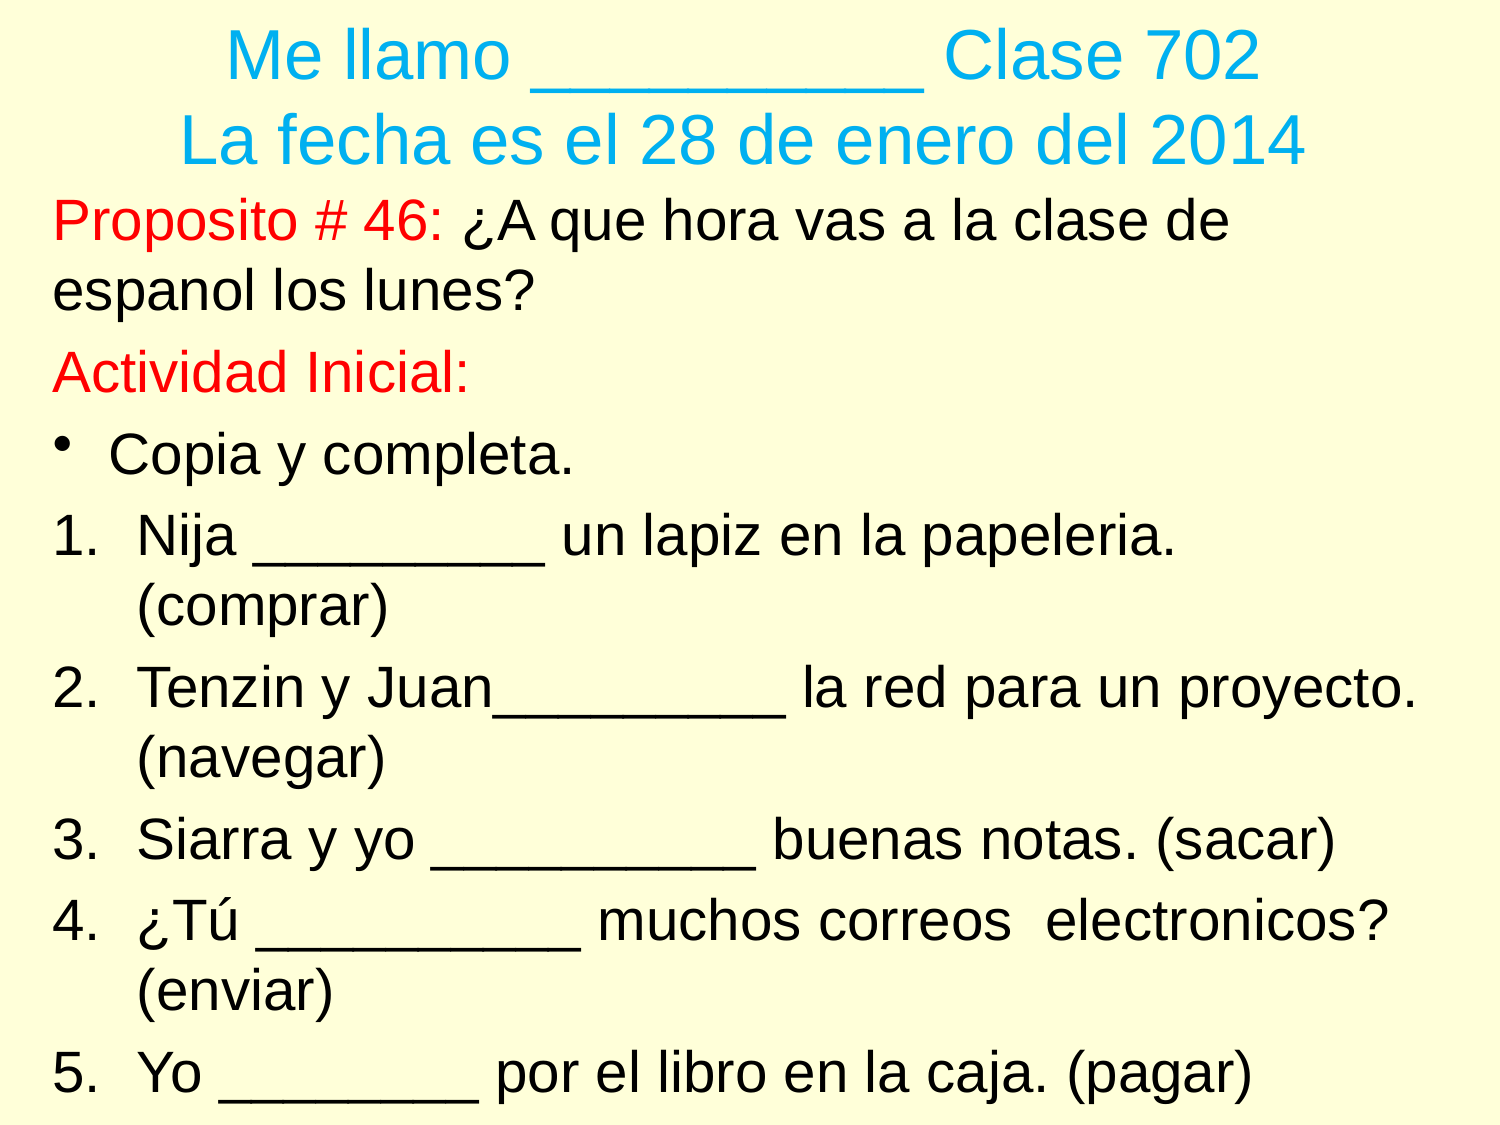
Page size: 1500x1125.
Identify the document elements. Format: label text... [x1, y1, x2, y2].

list Proposito # 46: ¿A que hora vas a la clase de espanol los lunes? Actividad Inicial: Copia y completa. Nija _________ un lapiz en la papeleria. (comprar) Tenzin y Juan_________ la red para un proyecto. (navegar) Siarra y yo __________ buenas notas. (sacar) ¿Tú __________ muchos correos electronicos? (enviar) Yo ________ por el libro en la caja. (pagar) [37, 174, 1463, 1018]
title Me llamo __________ Clase 702 La fecha es el 28 de enero del 2014 [37, 0, 1450, 174]
